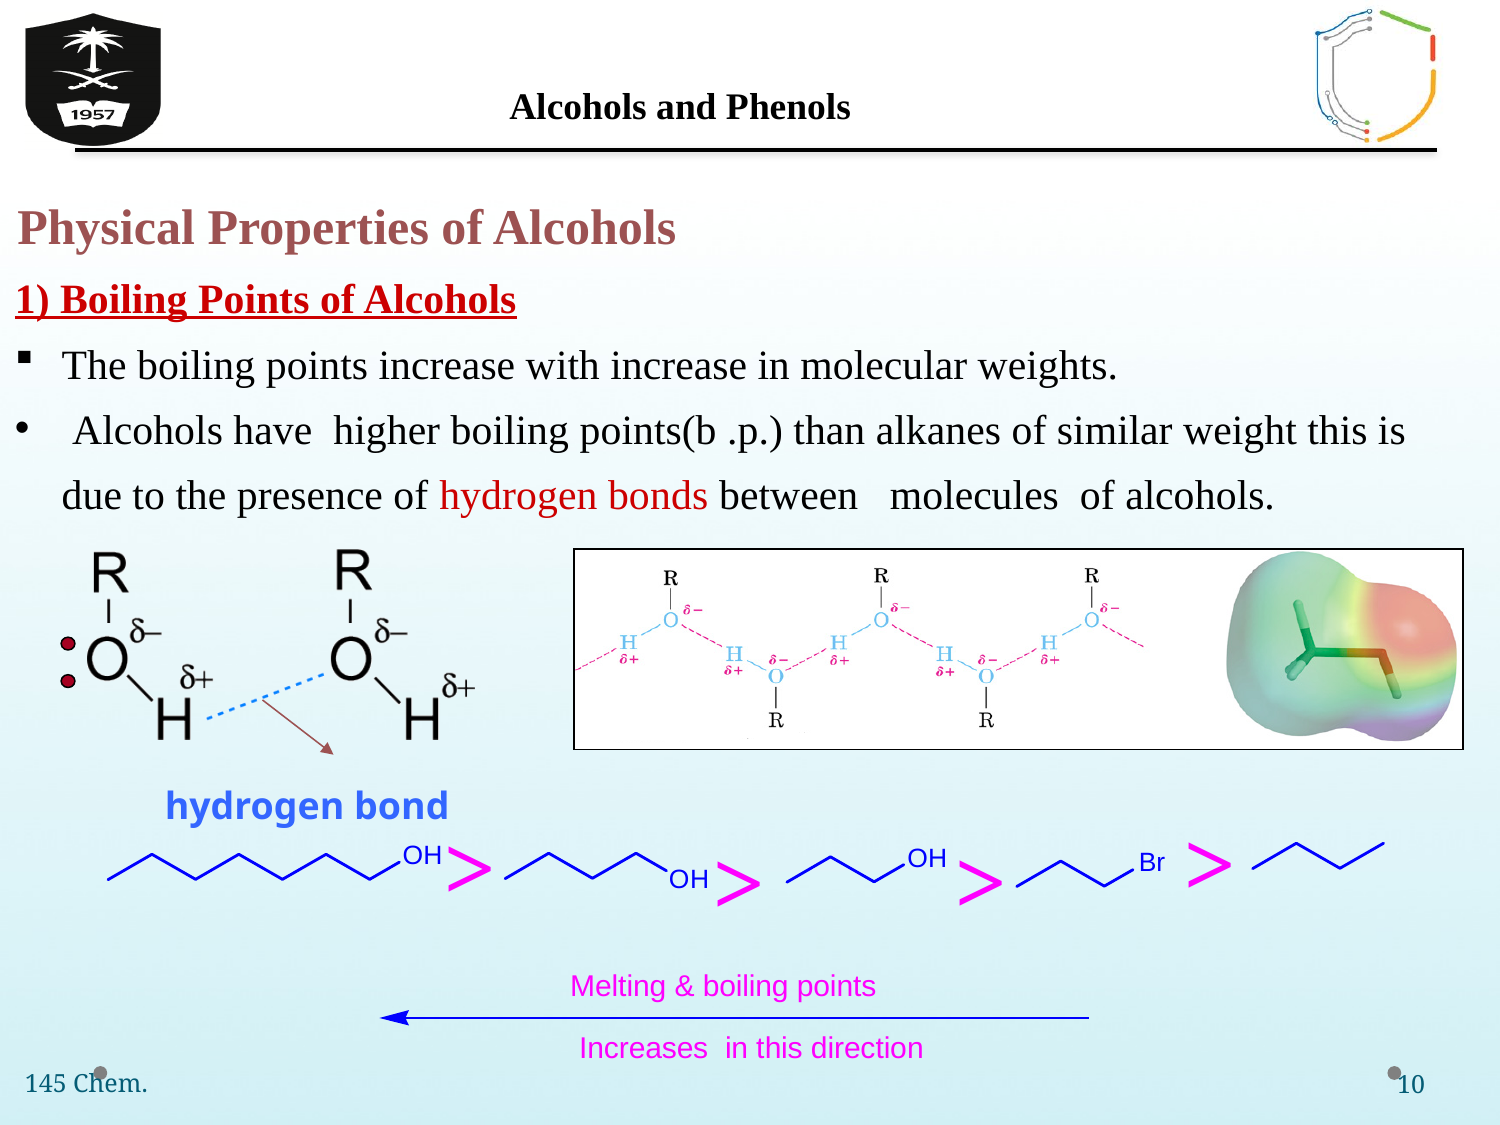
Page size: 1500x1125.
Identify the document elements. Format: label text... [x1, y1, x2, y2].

picture [574, 549, 1463, 749]
text_box [61, 674, 75, 688]
text_box [319, 748, 334, 755]
picture [0, 0, 1500, 1125]
text_box 10 [1299, 1042, 1425, 1103]
text_box 1) Boiling Points of Alcohols The boiling points increase with increase in molecular weights. Alcohols have higher boiling points(b .p.) than alkanes of similar weight this is due to the presence of hydrogen bonds between molecules of alcohols. [0, 249, 1463, 590]
text_box Alcohols and Phenols [494, 74, 866, 135]
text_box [104, 824, 1388, 1066]
text_box hydrogen bond [150, 774, 575, 823]
text_box 145 Chem. [24, 1037, 575, 1098]
text_box Physical Properties of Alcohols [2, 187, 740, 249]
text_box [61, 637, 75, 650]
